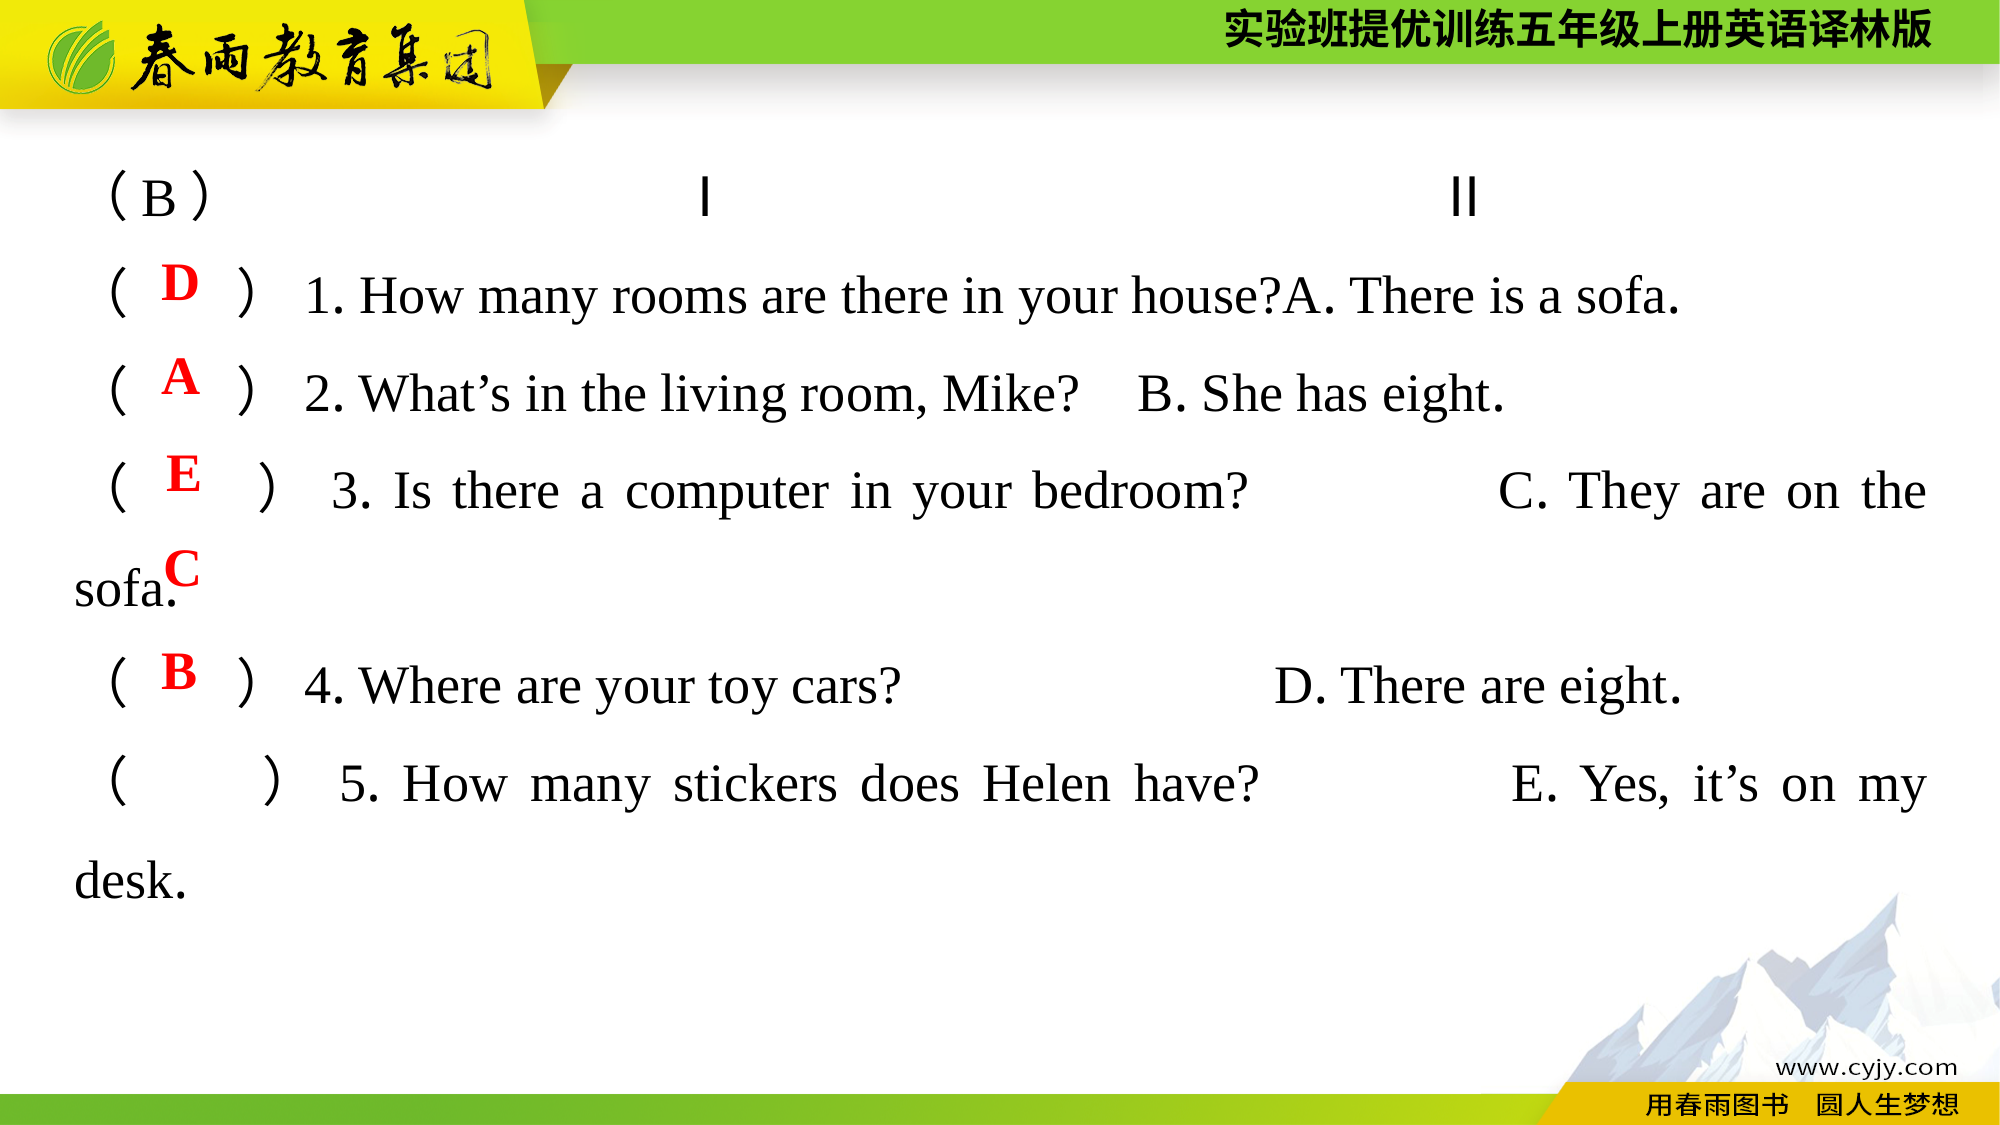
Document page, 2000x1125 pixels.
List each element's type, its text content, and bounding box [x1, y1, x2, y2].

text_box E [151, 429, 218, 510]
text_box D [146, 238, 216, 319]
text_box A [146, 332, 216, 413]
text_box C [148, 524, 218, 605]
list （B） Ⅰ Ⅱ （ ）1. How many rooms are there in your house?A. There is a sofa. （ ）2. What’s in the living room, Mike? B. She has eight. （ ）3. Is there a computer in your bedroom? C. They are on the sofa. （ ）4. Where are your toy cars? D. There are eight. （ ）5. How many stickers does Helen have? E. Yes, it’s on my desk. [59, 122, 1944, 729]
text_box B [146, 627, 213, 708]
picture [0, 0, 2000, 1125]
